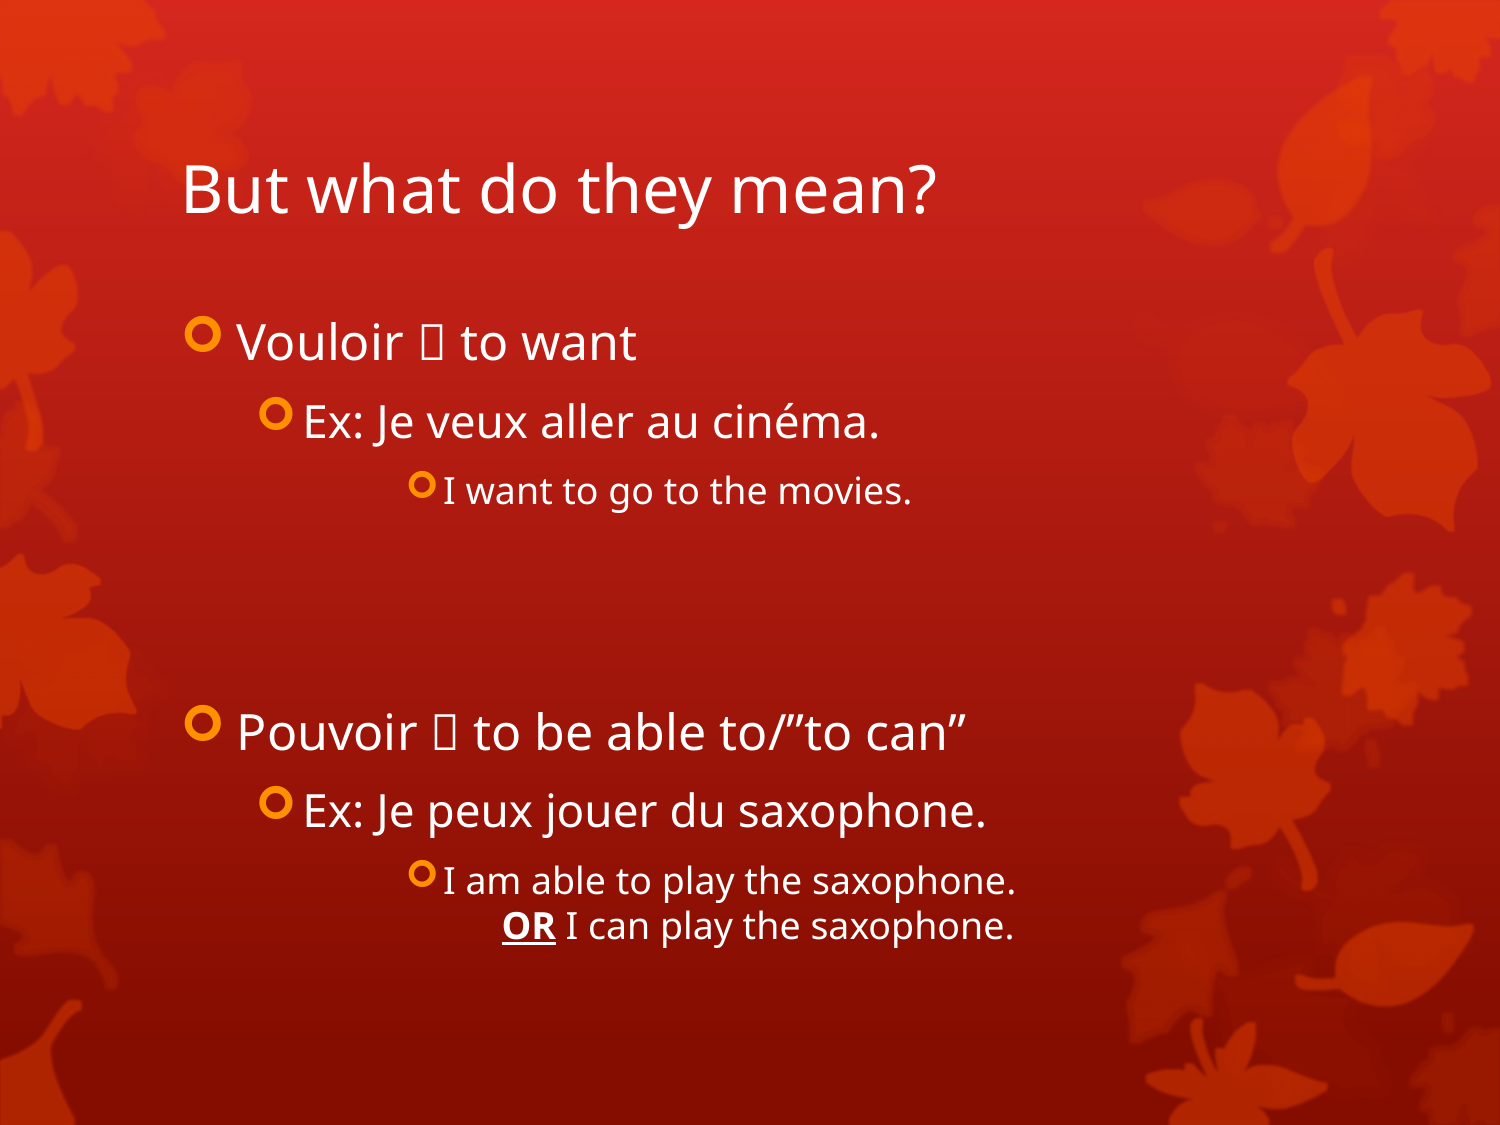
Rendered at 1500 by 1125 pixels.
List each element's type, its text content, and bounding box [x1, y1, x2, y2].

list Vouloir  to want Ex: Je veux aller au cinéma. I want to go to the movies. Pouvoir  to be able to/”to can” Ex: Je peux jouer du saxophone. I am able to play the saxophone. OR I can play the saxophone. [165, 296, 1335, 962]
title But what do they mean? [165, 110, 1335, 263]
